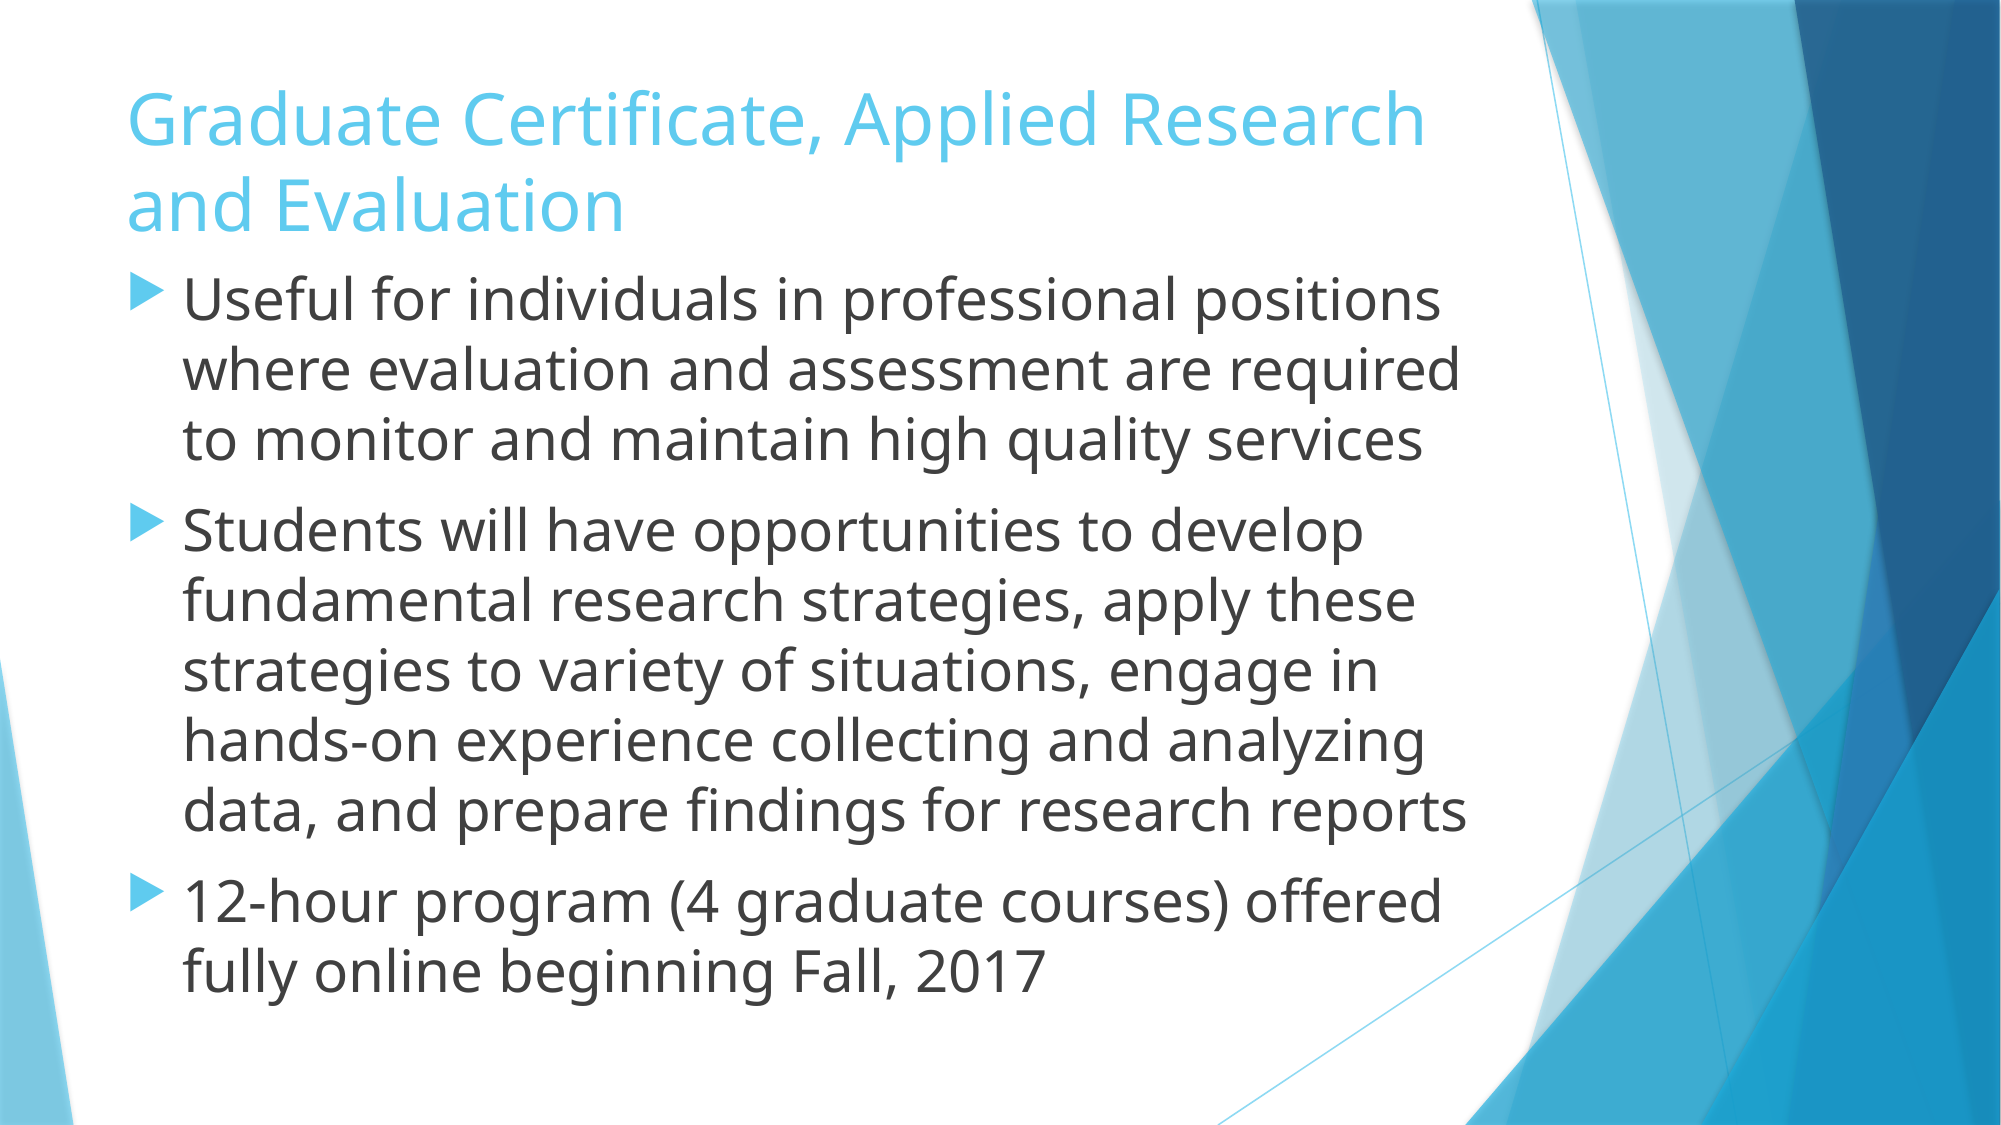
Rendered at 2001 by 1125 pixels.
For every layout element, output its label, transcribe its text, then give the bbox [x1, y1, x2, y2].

title Graduate Certificate, Applied Research and Evaluation [111, 65, 1522, 254]
list Useful for individuals in professional positions where evaluation and assessment are required to monitor and maintain high quality services Students will have opportunities to develop fundamental research strategies, apply these strategies to variety of situations, engage in hands-on experience collecting and analyzing data, and prepare findings for research reports 12-hour program (4 graduate courses) offered fully online beginning Fall, 2017 [111, 254, 1522, 1125]
